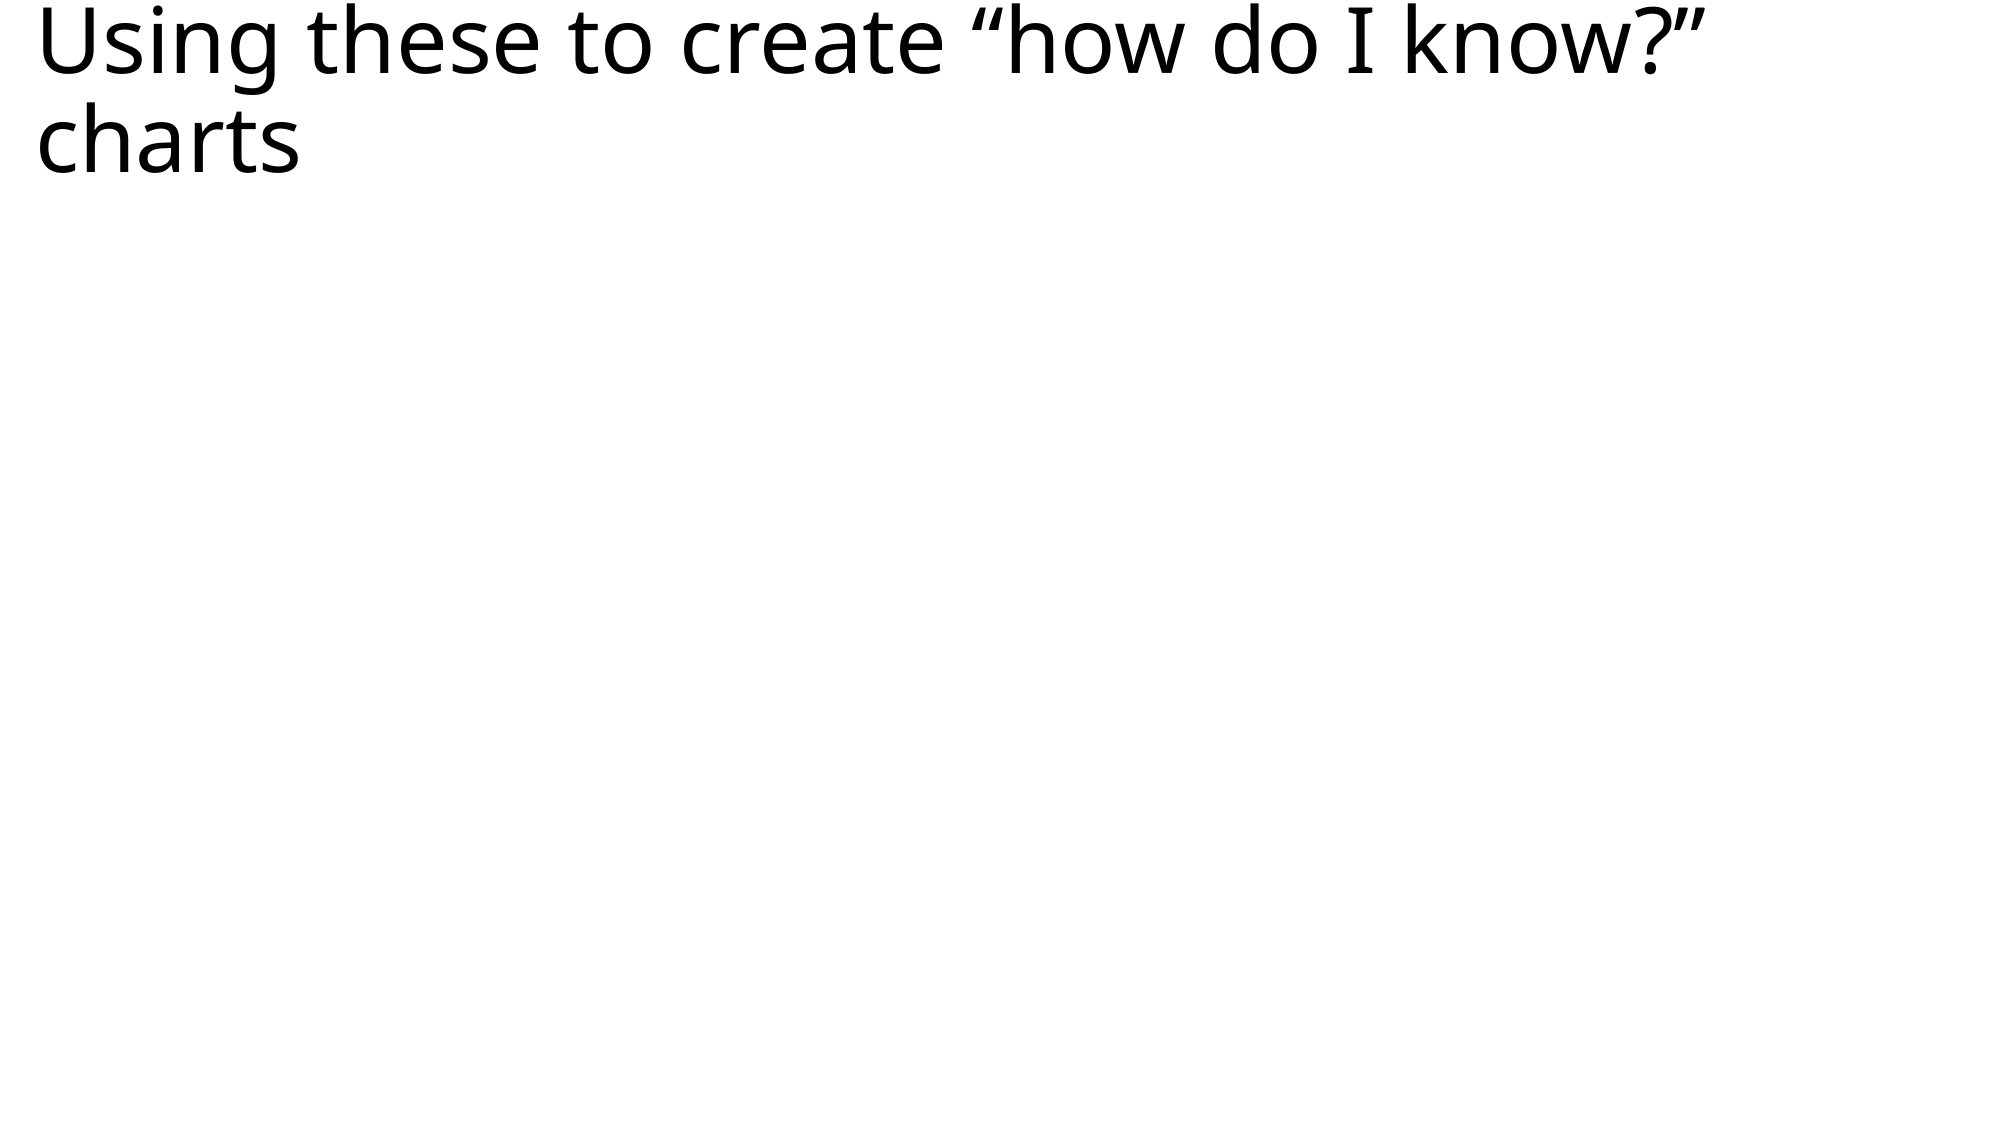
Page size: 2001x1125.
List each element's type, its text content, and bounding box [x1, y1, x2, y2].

title Using these to create “how do I know?” charts [20, 0, 1973, 203]
